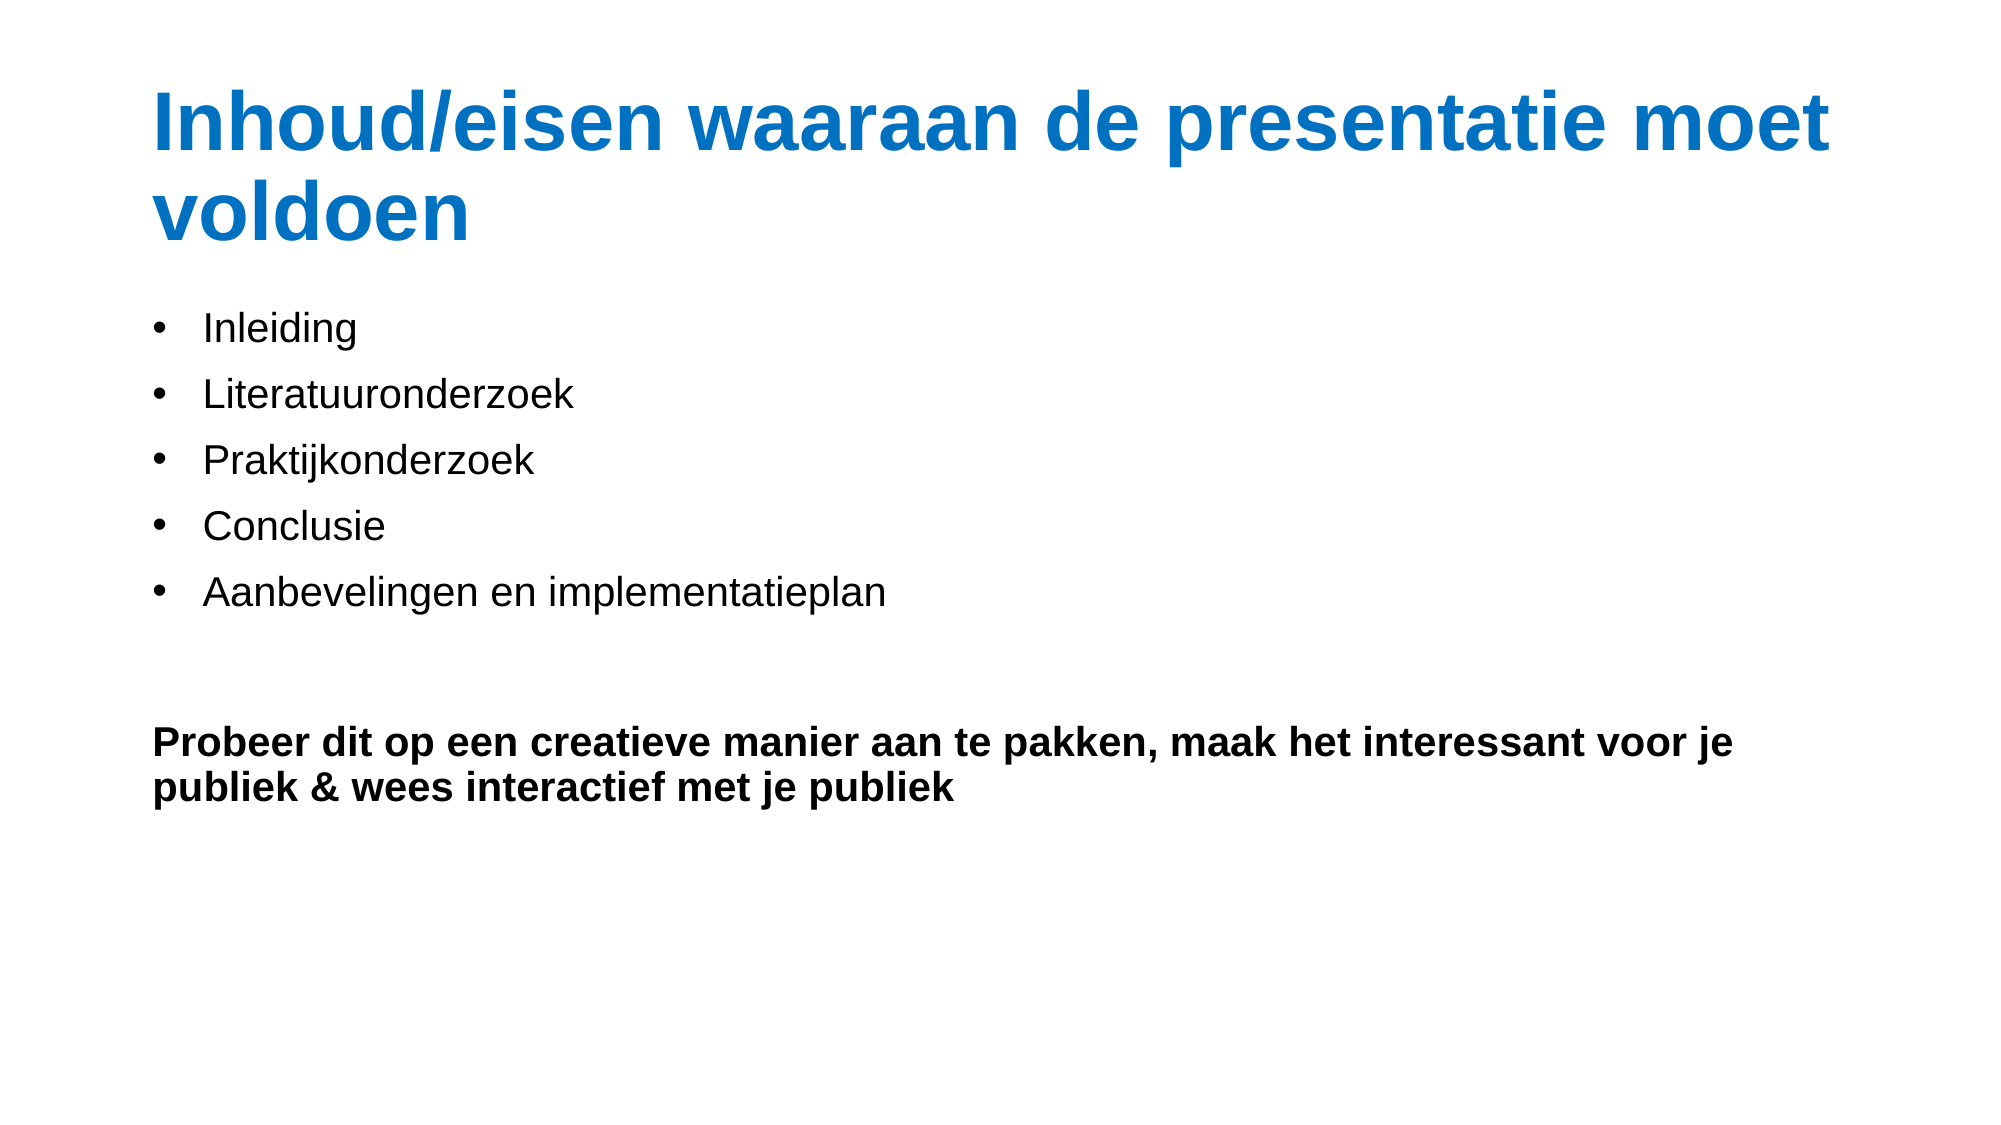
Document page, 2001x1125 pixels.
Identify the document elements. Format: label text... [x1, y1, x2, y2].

title Inhoud/eisen waaraan de presentatie moet voldoen [137, 59, 1863, 278]
list Inleiding Literatuuronderzoek Praktijkonderzoek Conclusie Aanbevelingen en implementatieplan Probeer dit op een creatieve manier aan te pakken, maak het interessant voor je publiek & wees interactief met je publiek [137, 299, 1863, 1014]
